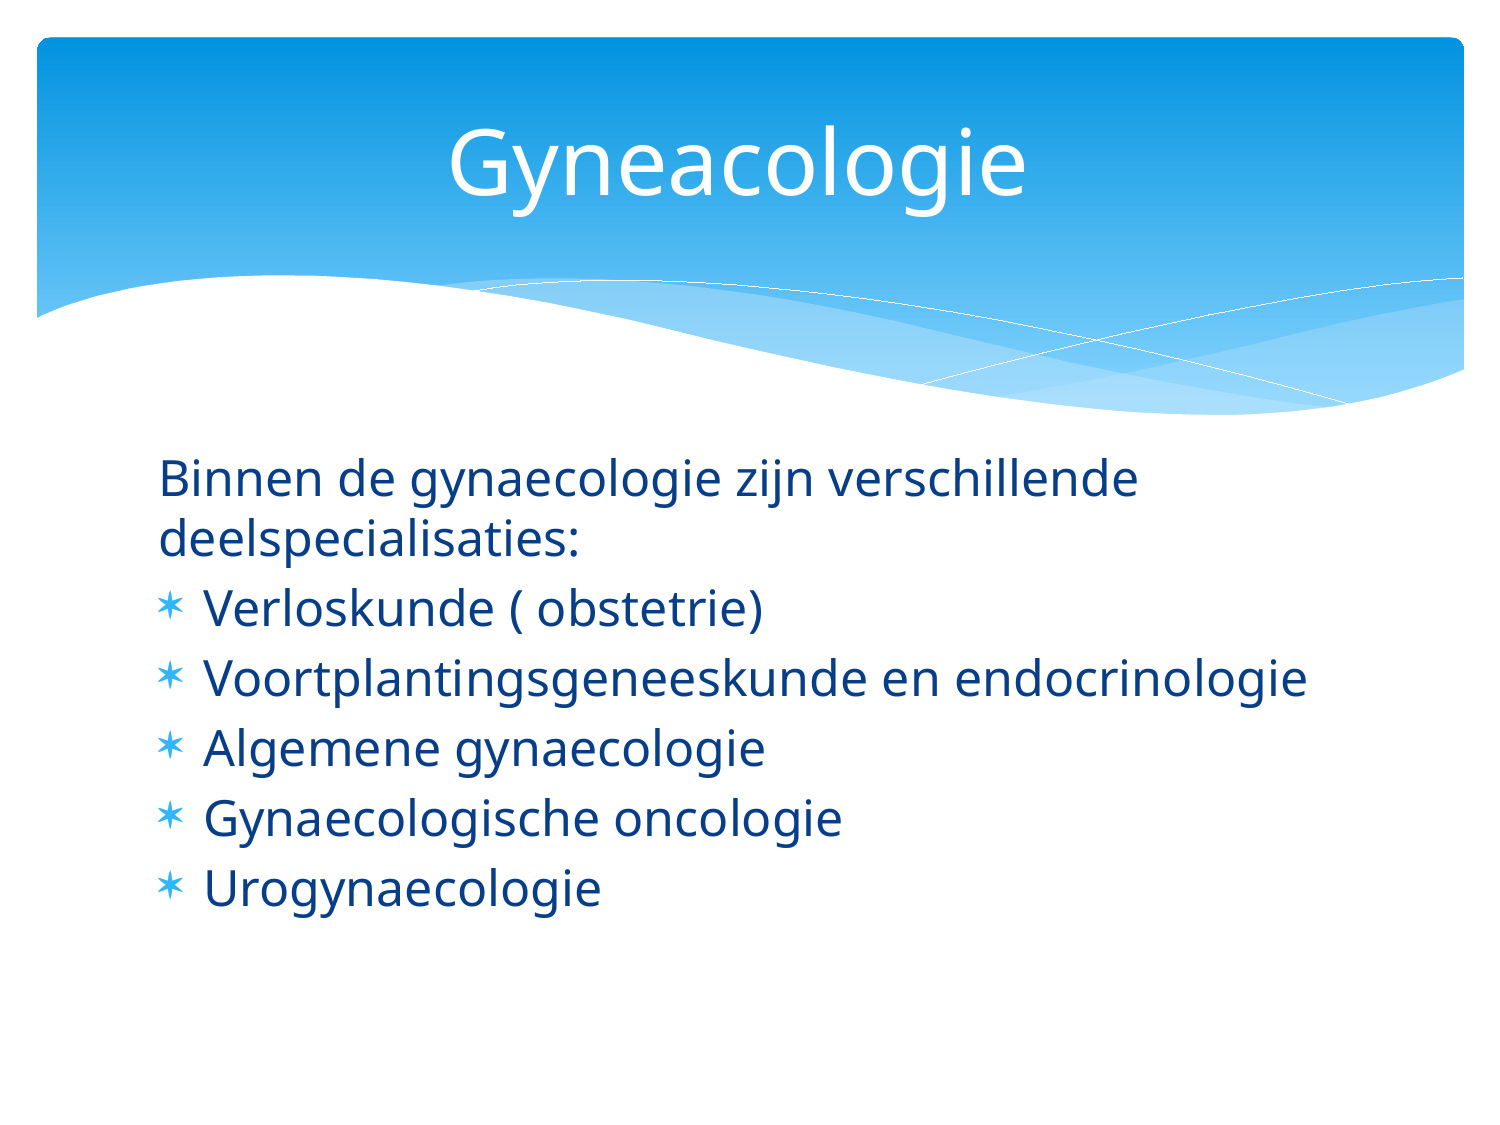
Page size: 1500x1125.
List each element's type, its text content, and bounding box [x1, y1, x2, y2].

list Binnen de gynaecologie zijn verschillende deelspecialisaties: Verloskunde ( obstetrie) Voortplantingsgeneeskunde en endocrinologie Algemene gynaecologie Gynaecologische oncologie Urogynaecologie [143, 438, 1359, 1005]
title Gyneacologie [75, 55, 1425, 261]
